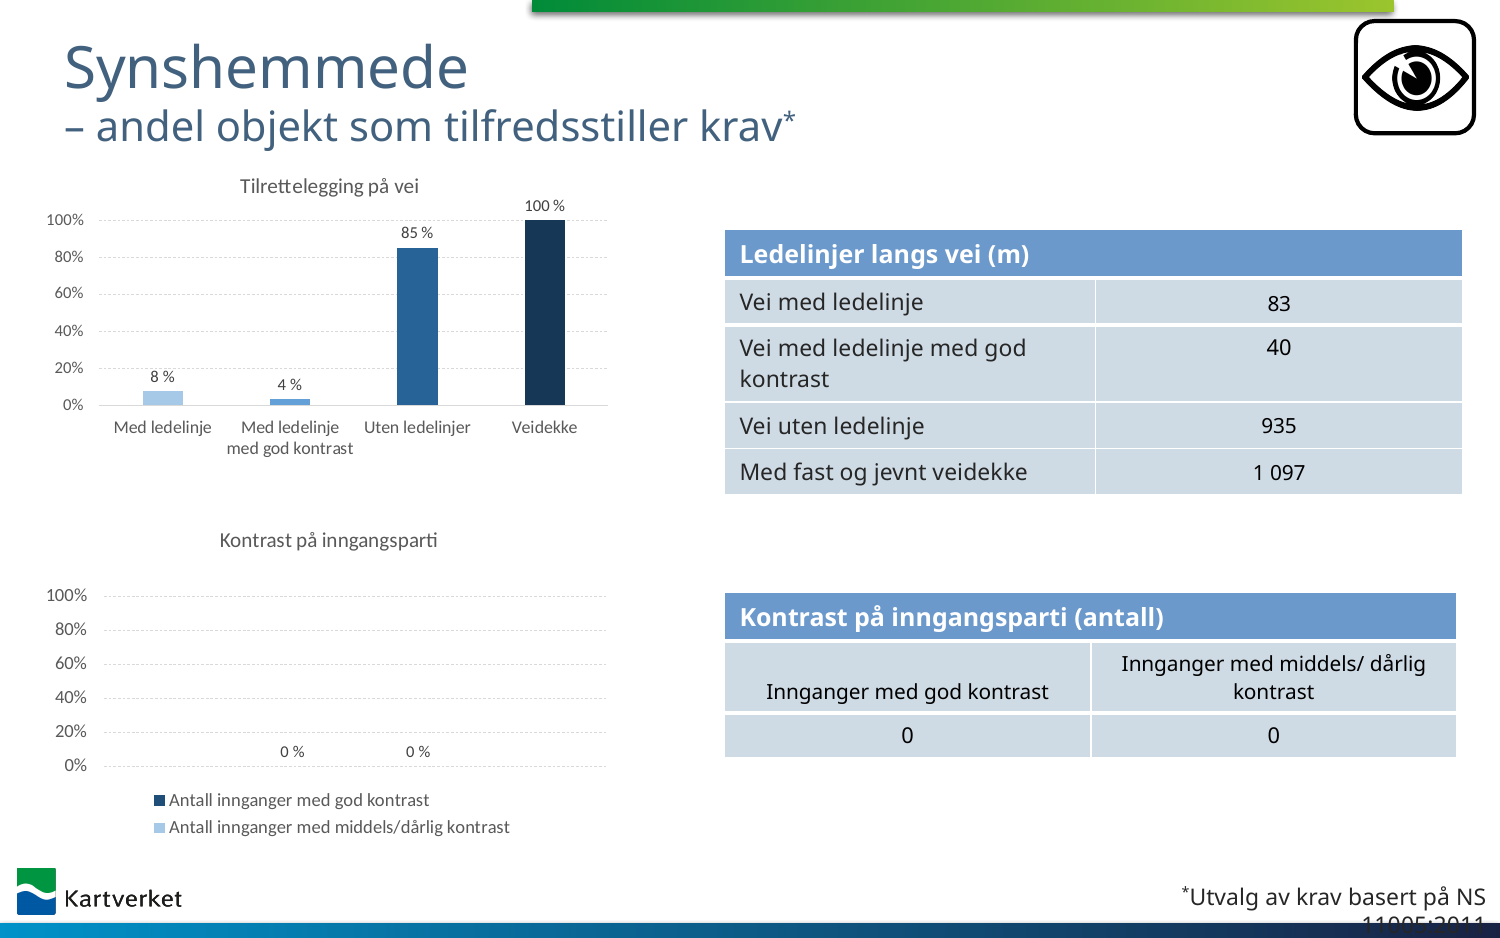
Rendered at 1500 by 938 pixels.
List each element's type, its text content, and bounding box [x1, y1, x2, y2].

table_header Ledelinjer langs vei (m) [725, 230, 1462, 276]
table_cell 0 [1092, 715, 1456, 757]
picture [41, 520, 617, 846]
table_cell 83 [1096, 280, 1462, 323]
table_header Kontrast på inngangsparti (antall) [725, 593, 1456, 639]
table_cell Innganger med god kontrast [725, 643, 1090, 711]
table_cell 1 097 [1096, 449, 1462, 494]
table_cell Innganger med middels/ dårlig kontrast [1092, 643, 1456, 711]
table_cell Vei med ledelinje [725, 280, 1095, 323]
table_cell 40 [1096, 327, 1462, 401]
table_cell Vei med ledelinje med god kontrast [725, 327, 1095, 401]
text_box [1355, 20, 1475, 134]
table_cell Vei uten ledelinje [725, 403, 1095, 448]
picture [41, 166, 618, 492]
table_cell 0 [725, 715, 1090, 757]
text_box *Utvalg av krav basert på NS 11005:2011 [1068, 873, 1500, 938]
table_cell Med fast og jevnt veidekke [725, 449, 1095, 494]
text_box Synshemmede – andel objekt som tilfredsstiller krav* [49, 24, 1431, 158]
table_cell 935 [1096, 403, 1462, 448]
